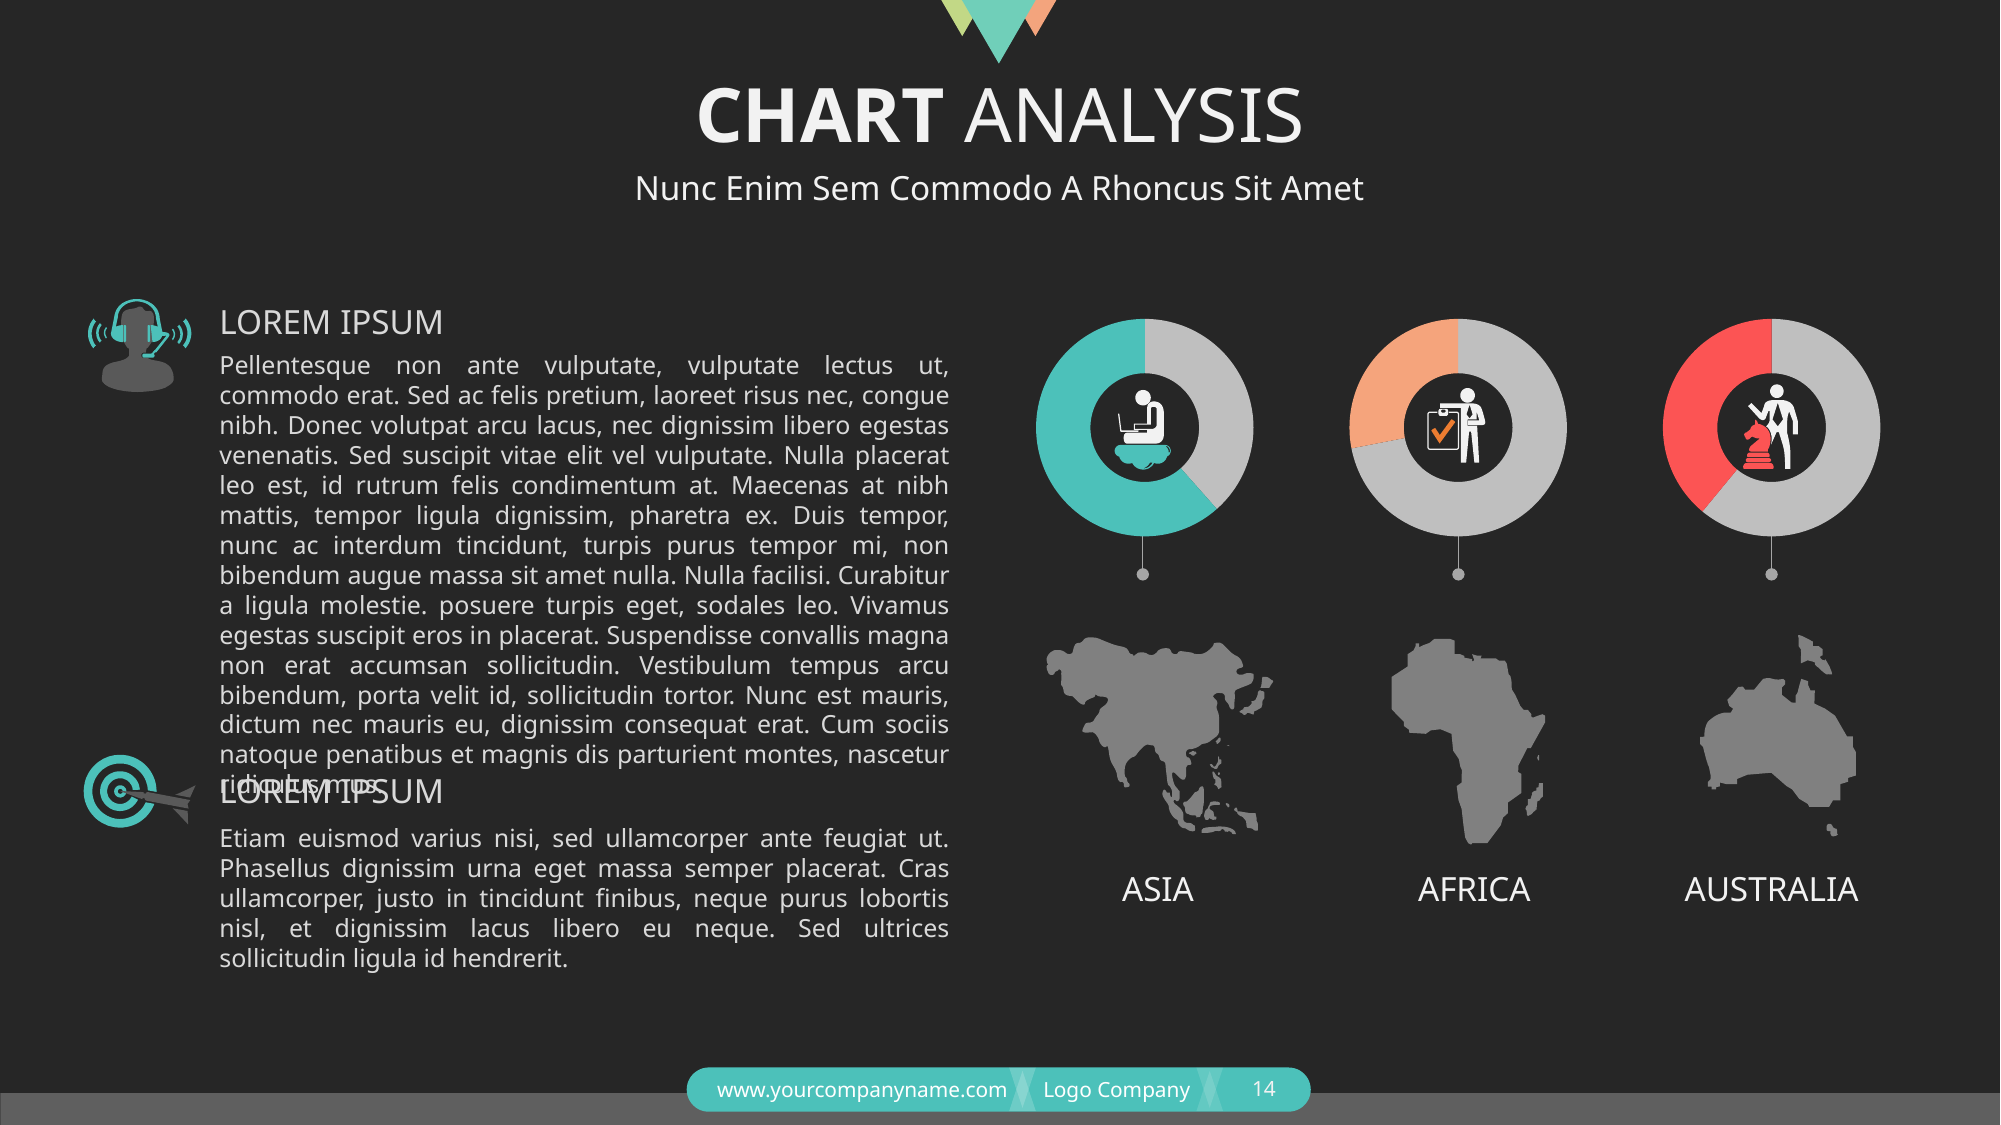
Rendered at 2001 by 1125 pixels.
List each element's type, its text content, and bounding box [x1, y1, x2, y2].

text_box [1391, 638, 1546, 845]
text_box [1427, 387, 1486, 463]
text_box LOREM IPSUM Etiam euismod varius nisi, sed ullamcorper ante feugiat ut. Phasellus dignissim urna eget massa semper placerat. Cras ullamcorper, justo in tincidunt finibus, neque purus lobortis nisl, et dignissim lacus libero eu neque. Sed ultrices sollicitudin ligula id hendrerit. [204, 762, 966, 980]
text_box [1743, 384, 1798, 469]
text_box ASIA [1013, 861, 1303, 916]
slide_number 14 [1225, 1067, 1302, 1112]
text_box [1046, 637, 1254, 832]
text_box LOREM IPSUM Pellentesque non ante vulputate, vulputate lectus ut, commodo erat. Sed ac felis pretium, laoreet risus nec, congue nibh. Donec volutpat arcu lacus, nec dignissim libero egestas venenatis. Sed suscipit vitae elit vel vulputate. Nulla placerat leo est, id rutrum felis condimentum at. Maecenas at nibh mattis, tempor ligula dignissim, pharetra ex. Duis tempor, nunc ac interdum tincidunt, turpis purus tempor mi, non bibendum augue massa sit amet nulla. Nulla facilisi. Curabitur a ligula molestie. posuere turpis eget, sodales leo. Vivamus egestas suscipit eros in placerat. Suspendisse convallis magna non erat accumsan sollicitudin. Vestibulum tempus arcu bibendum, porta velit id, sollicitudin tortor. Nunc est mauris, dictum nec mauris eu, dignissim consequat erat. Cum sociis natoque penatibus et magnis dis parturient montes, nascetur ridiculus mus. [204, 294, 966, 762]
text_box [1700, 678, 1856, 807]
chart [1344, 302, 1572, 553]
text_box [83, 754, 196, 828]
text_box AUSTRALIA [1626, 861, 1917, 916]
text_box [1234, 807, 1258, 831]
text_box [1798, 635, 1833, 675]
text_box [87, 299, 192, 393]
chart [1031, 302, 1259, 553]
text_box [1826, 823, 1838, 837]
text_box AFRICA [1329, 861, 1620, 916]
title CHART ANALYSIS [265, 77, 1735, 160]
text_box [1114, 389, 1171, 470]
chart [1658, 302, 1885, 553]
text_box [1201, 826, 1236, 835]
text_box [1260, 676, 1274, 688]
list Nunc Enim Sem Commodo A Rhoncus Sit Amet [265, 166, 1735, 213]
text_box [1239, 690, 1265, 715]
